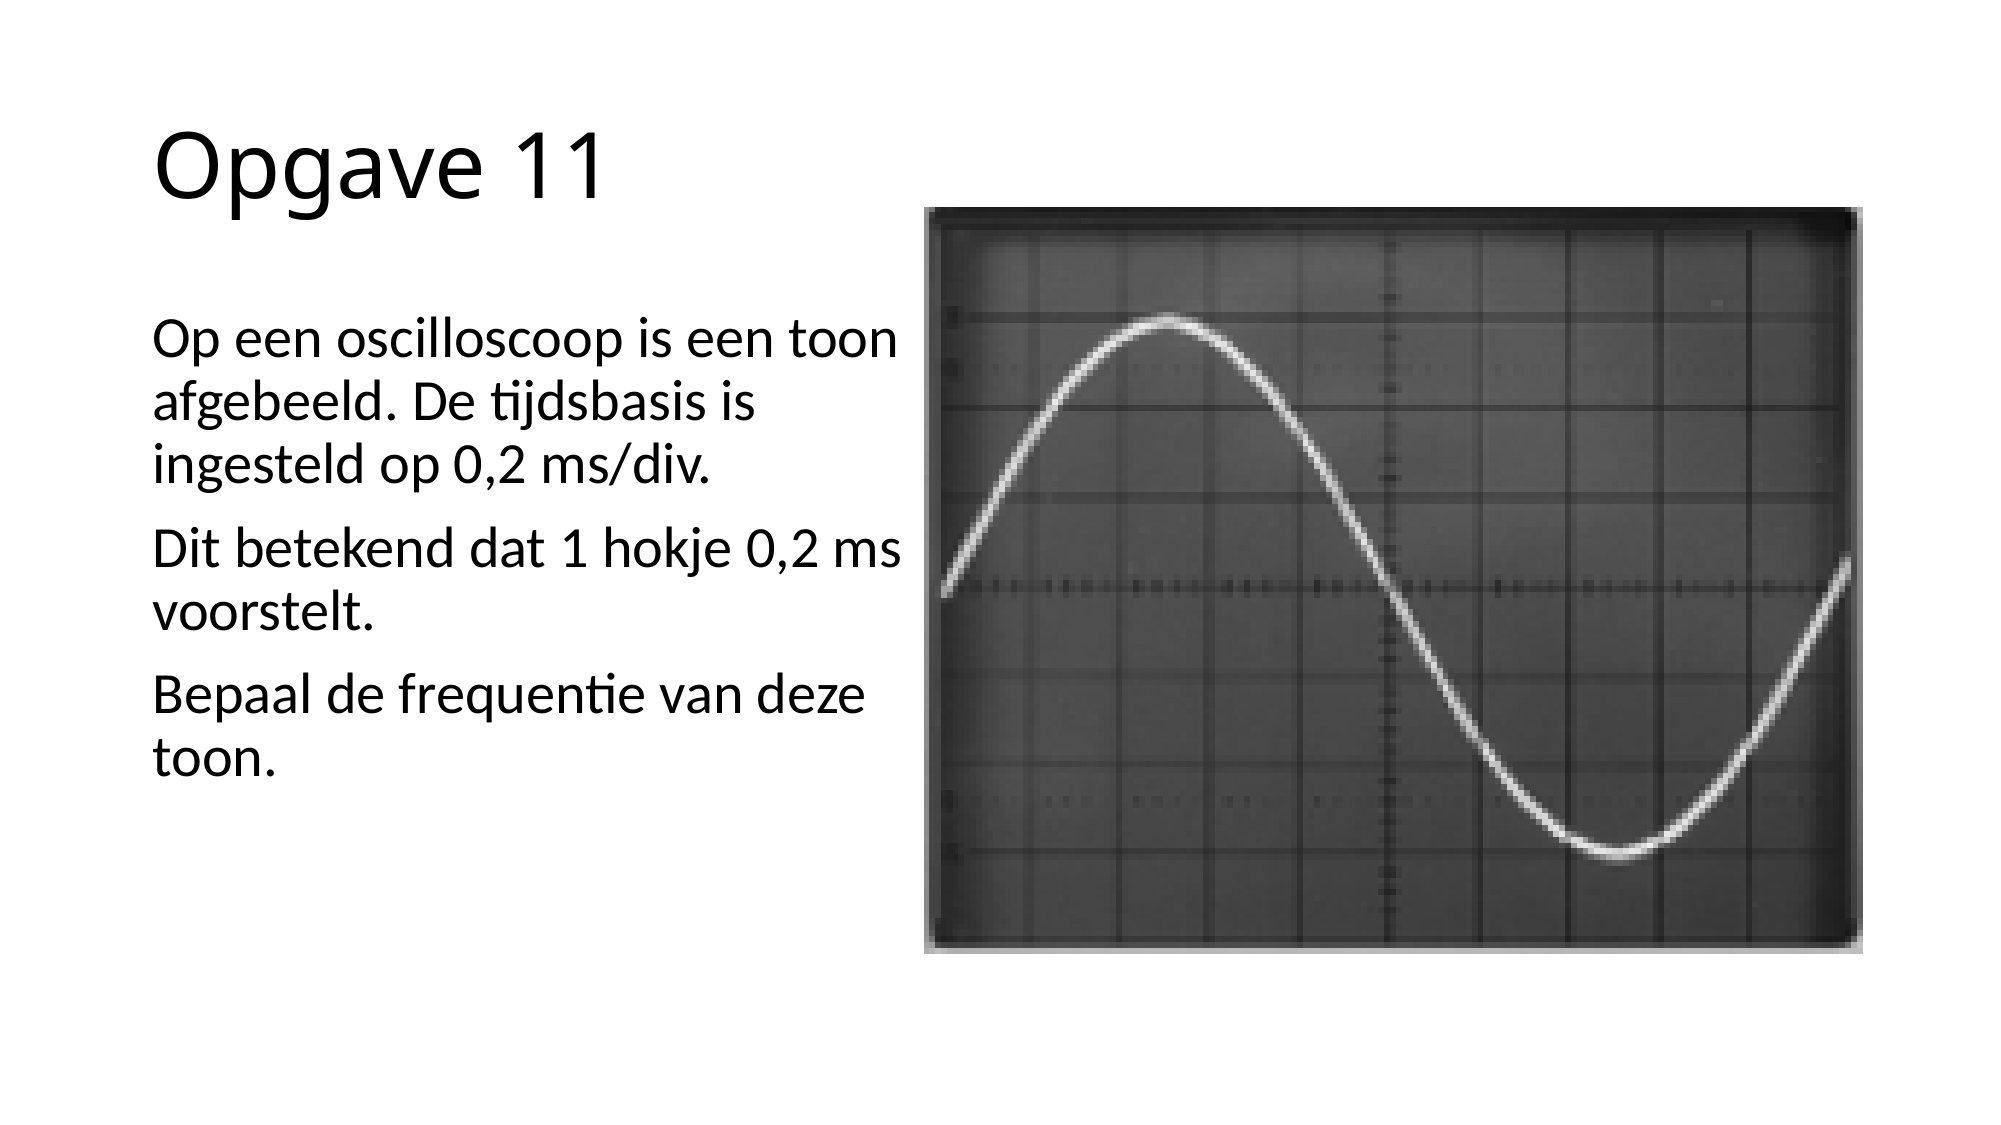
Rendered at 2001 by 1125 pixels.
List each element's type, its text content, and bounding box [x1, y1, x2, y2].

list Op een oscilloscoop is een toon afgebeeld. De tijdsbasis is ingesteld op 0,2 ms/div. Dit betekend dat 1 hokje 0,2 ms voorstelt. Bepaal de frequentie van deze toon. [137, 299, 924, 1014]
title Opgave 11 [137, 59, 1863, 278]
picture [924, 207, 1863, 954]
